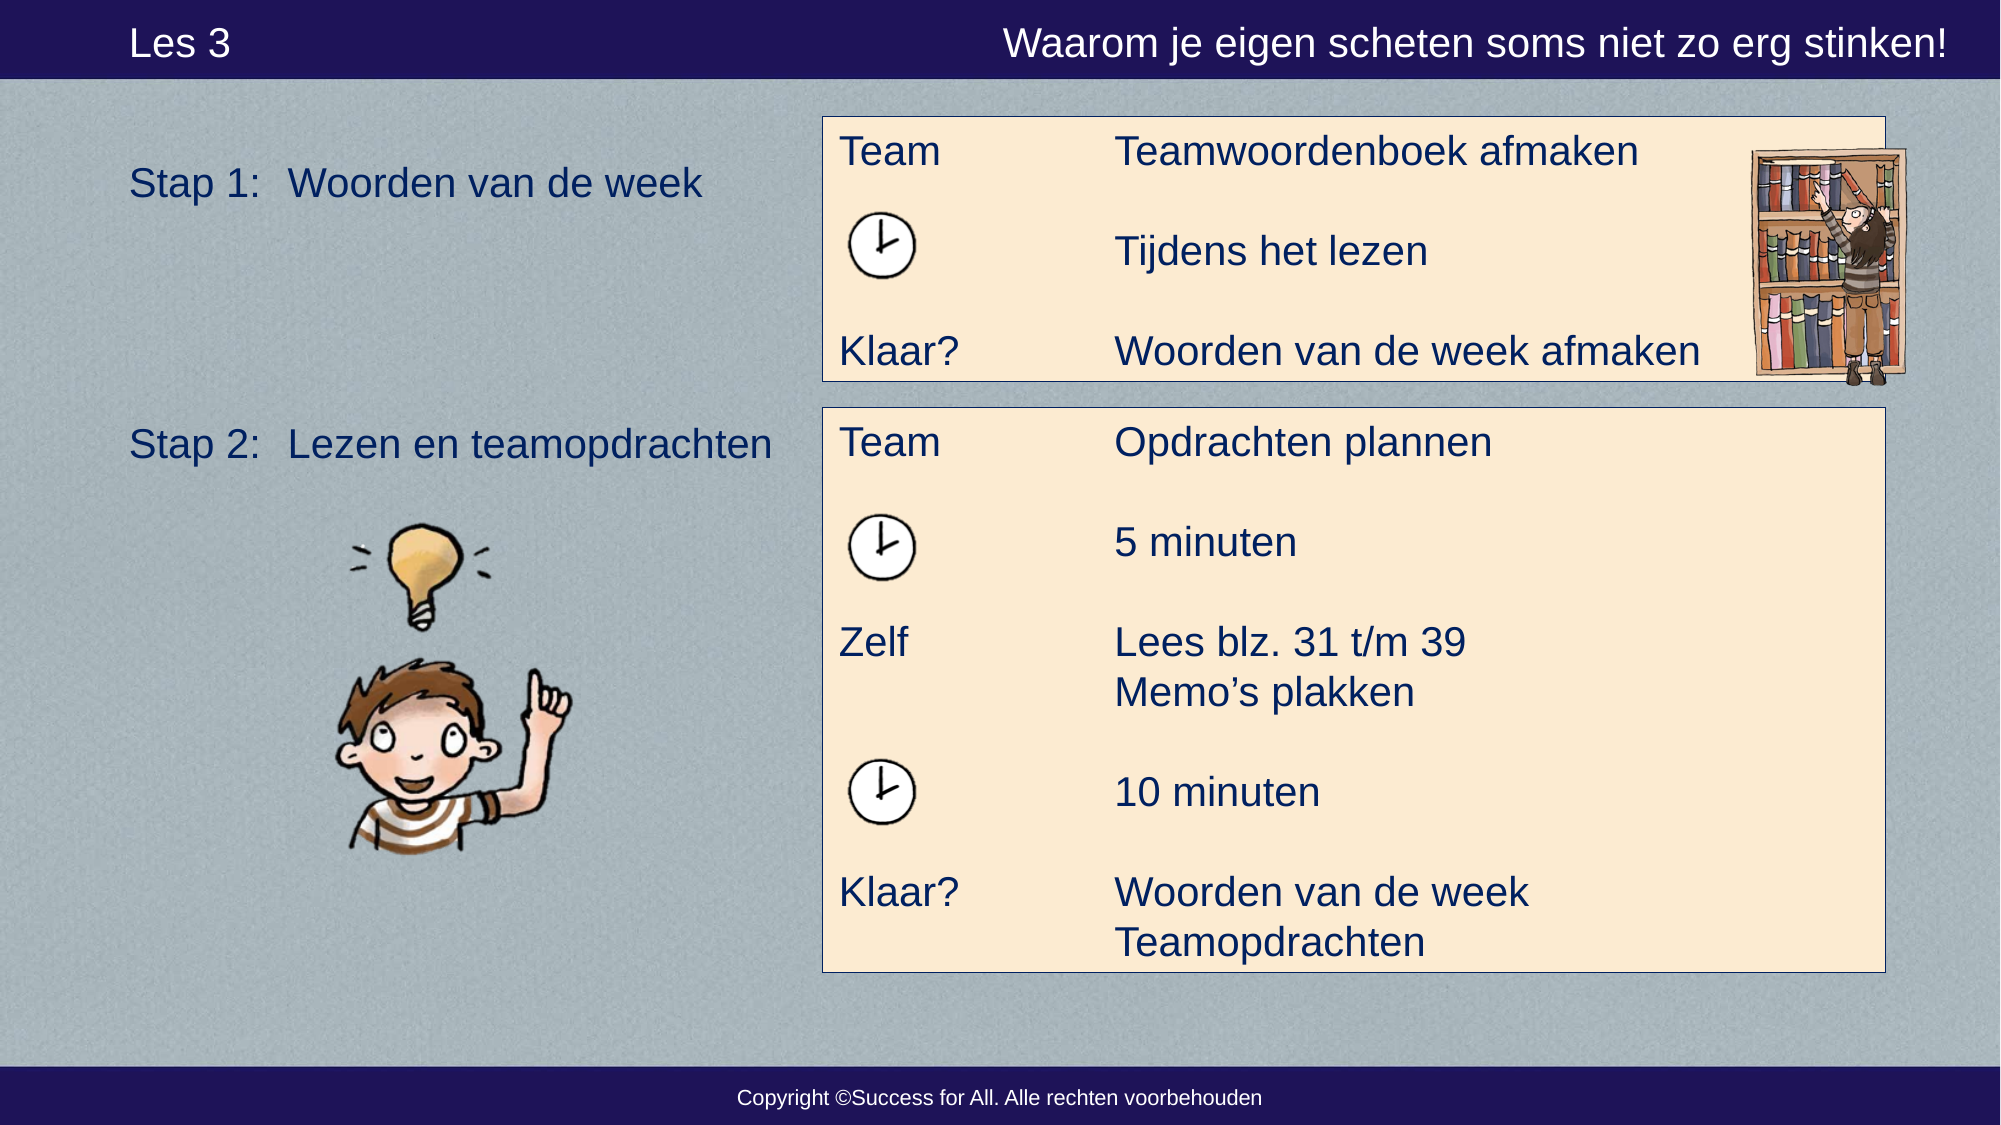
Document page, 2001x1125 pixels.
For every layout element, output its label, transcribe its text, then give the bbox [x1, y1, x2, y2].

text_box Copyright ©Success for All. Alle rechten voorbehouden [0, 1076, 2000, 1125]
text_box Team Opdrachten plannen 5 minuten Zelf Lees blz. 31 t/m 39 Memo’s plakken 10 minuten Klaar? Woorden van de week Teamopdrachten [822, 407, 1886, 973]
text_box Waarom je eigen scheten soms niet zo erg stinken! [786, 8, 1963, 73]
text_box Stap 1: Woorden van de week Stap 2: Lezen en teamopdrachten [114, 148, 907, 524]
text_box Team Teamwoordenboek afmaken Tijdens het lezen Klaar? Woorden van de week afmaken [822, 116, 1886, 382]
picture [0, 0, 2001, 1125]
text_box Les 3 [114, 8, 354, 73]
